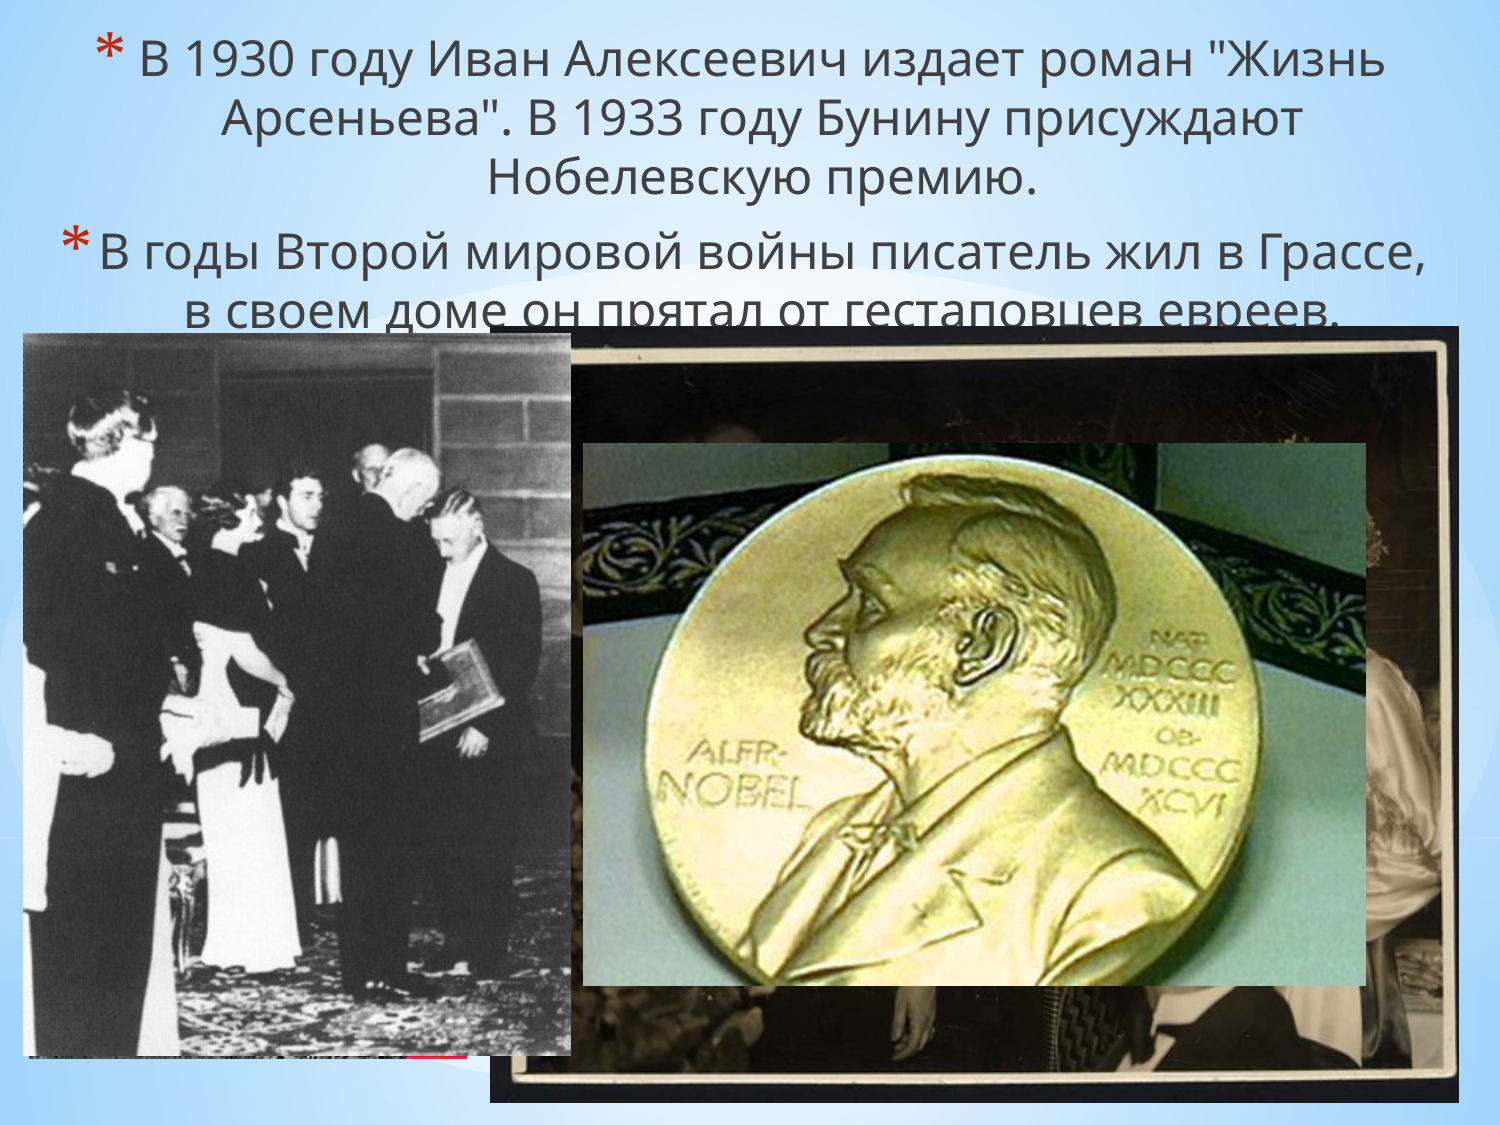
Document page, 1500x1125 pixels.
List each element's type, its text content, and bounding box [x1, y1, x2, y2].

picture [23, 325, 1459, 1104]
list В 1930 году Иван Алексеевич издает роман "Жизнь Арсеньева". В 1933 году Бунину присуждают Нобелевскую премию. В годы Второй мировой войны писатель жил в Грассе, в своем доме он прятал от гестаповцев евреев. [29, 19, 1459, 331]
